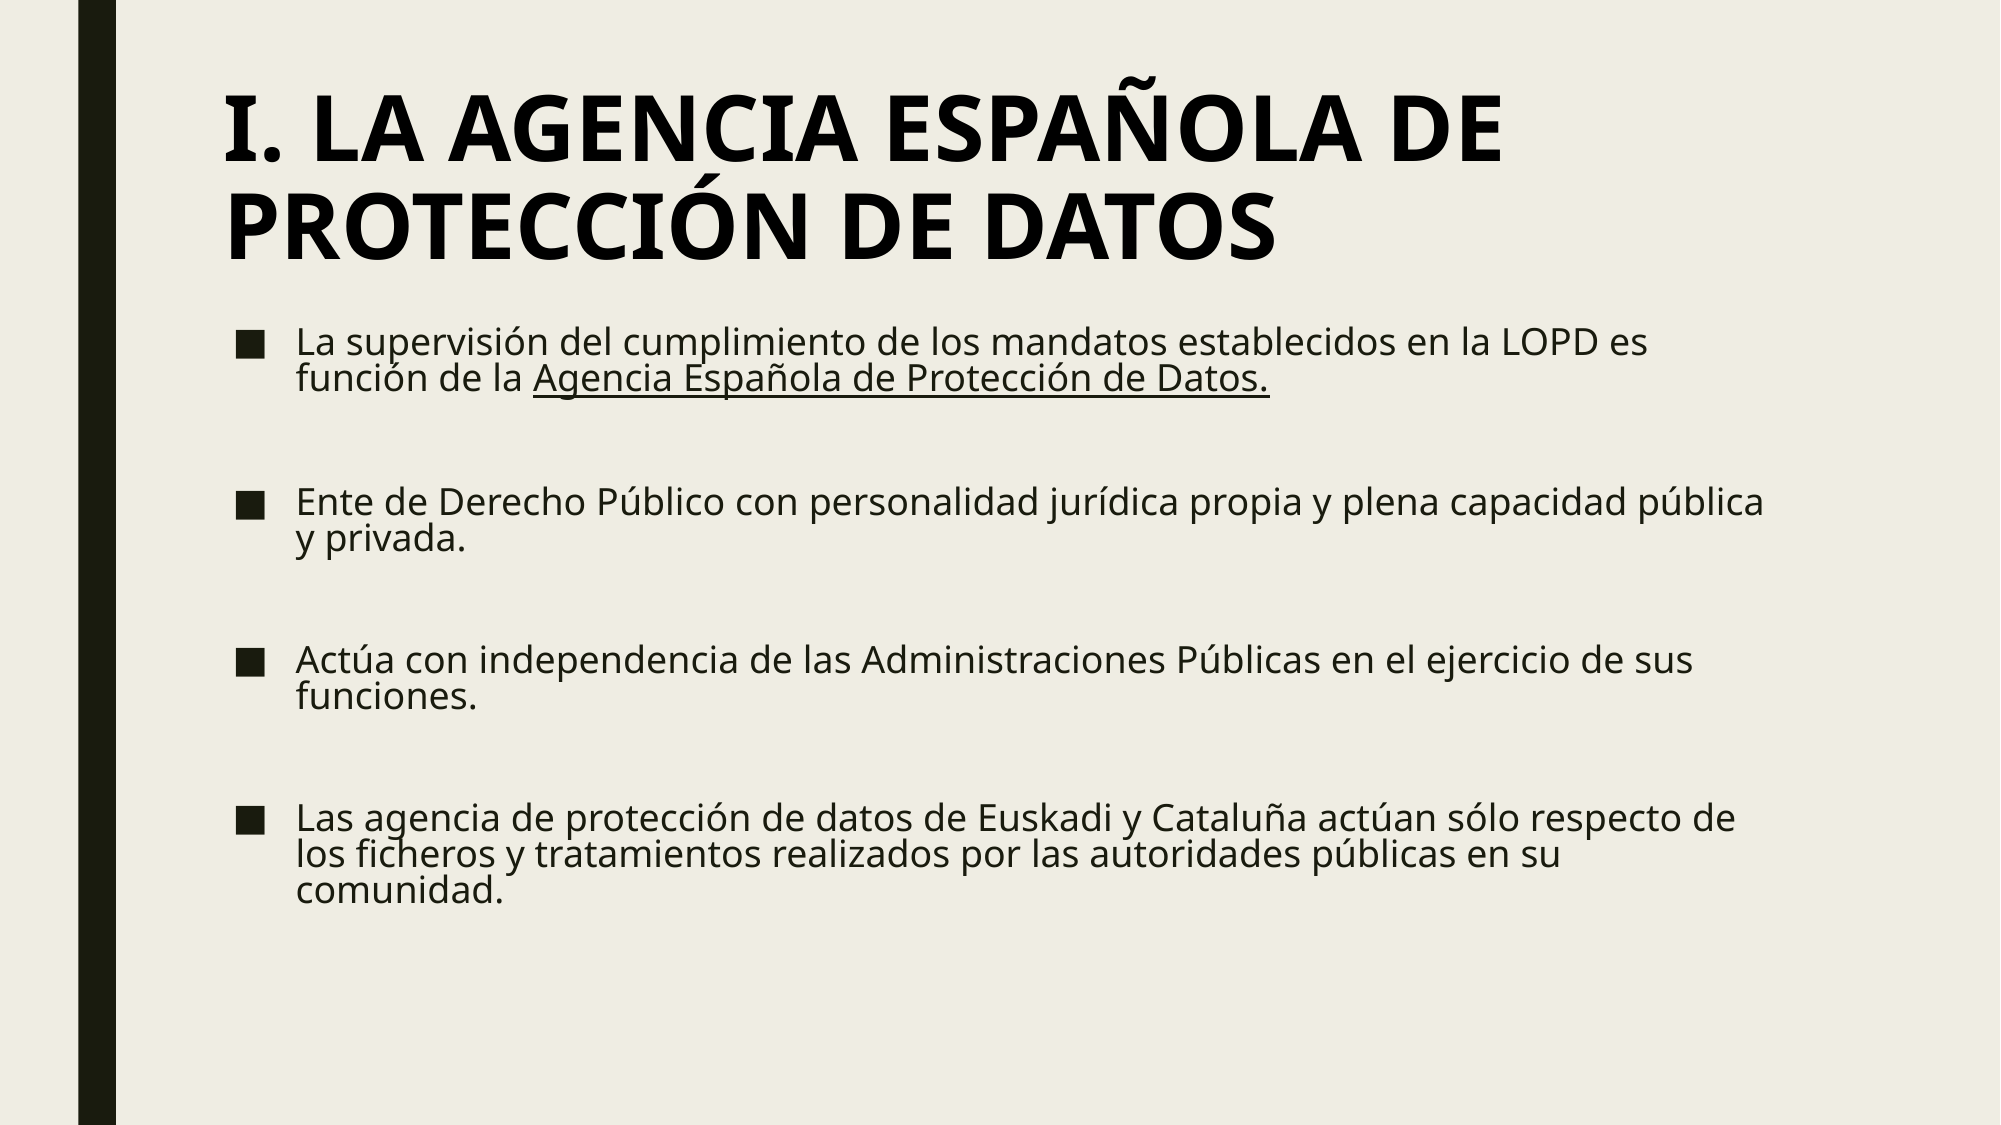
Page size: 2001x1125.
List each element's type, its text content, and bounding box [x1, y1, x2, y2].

list La supervisión del cumplimiento de los mandatos establecidos en la LOPD es función de la Agencia Española de Protección de Datos. Ente de Derecho Público con personalidad jurídica propia y plena capacidad pública y privada. Actúa con independencia de las Administraciones Públicas en el ejercicio de sus funciones. Las agencia de protección de datos de Euskadi y Cataluña actúan sólo respecto de los ficheros y tratamientos realizados por las autoridades públicas en su comunidad. [217, 319, 1793, 944]
title I. LA AGENCIA ESPAÑOLA DE PROTECCIÓN DE DATOS [208, 75, 1784, 320]
text_box [224, 291, 1800, 535]
